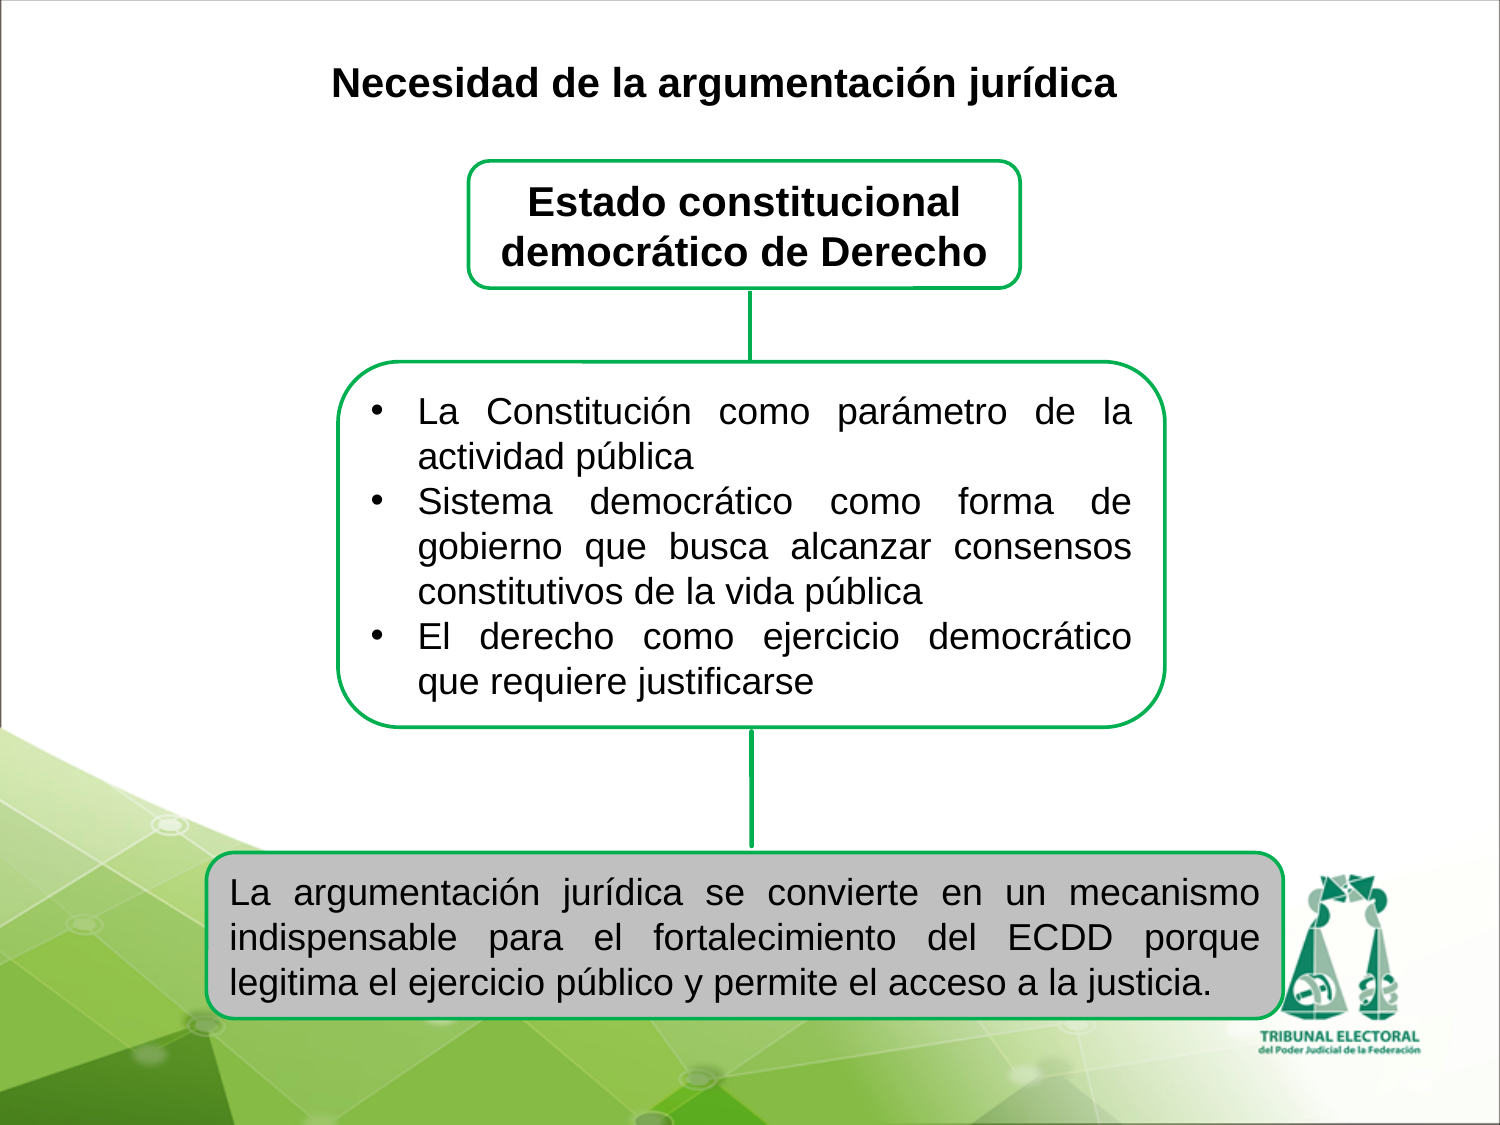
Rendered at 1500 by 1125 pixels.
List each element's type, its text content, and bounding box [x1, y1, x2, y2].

picture [0, 0, 1500, 1125]
text_box La Constitución como parámetro de la actividad pública Sistema democrático como forma de gobierno que busca alcanzar consensos constitutivos de la vida pública El derecho como ejercicio democrático que requiere justificarse [337, 361, 1165, 728]
text_box Estado constitucional democrático de Derecho [468, 160, 1021, 289]
text_box La argumentación jurídica se convierte en un mecanismo indispensable para el fortalecimiento del ECDD porque legitima el ejercicio público y permite el acceso a la justicia. [206, 852, 1284, 1019]
text_box Necesidad de la argumentación jurídica [316, 48, 1132, 113]
